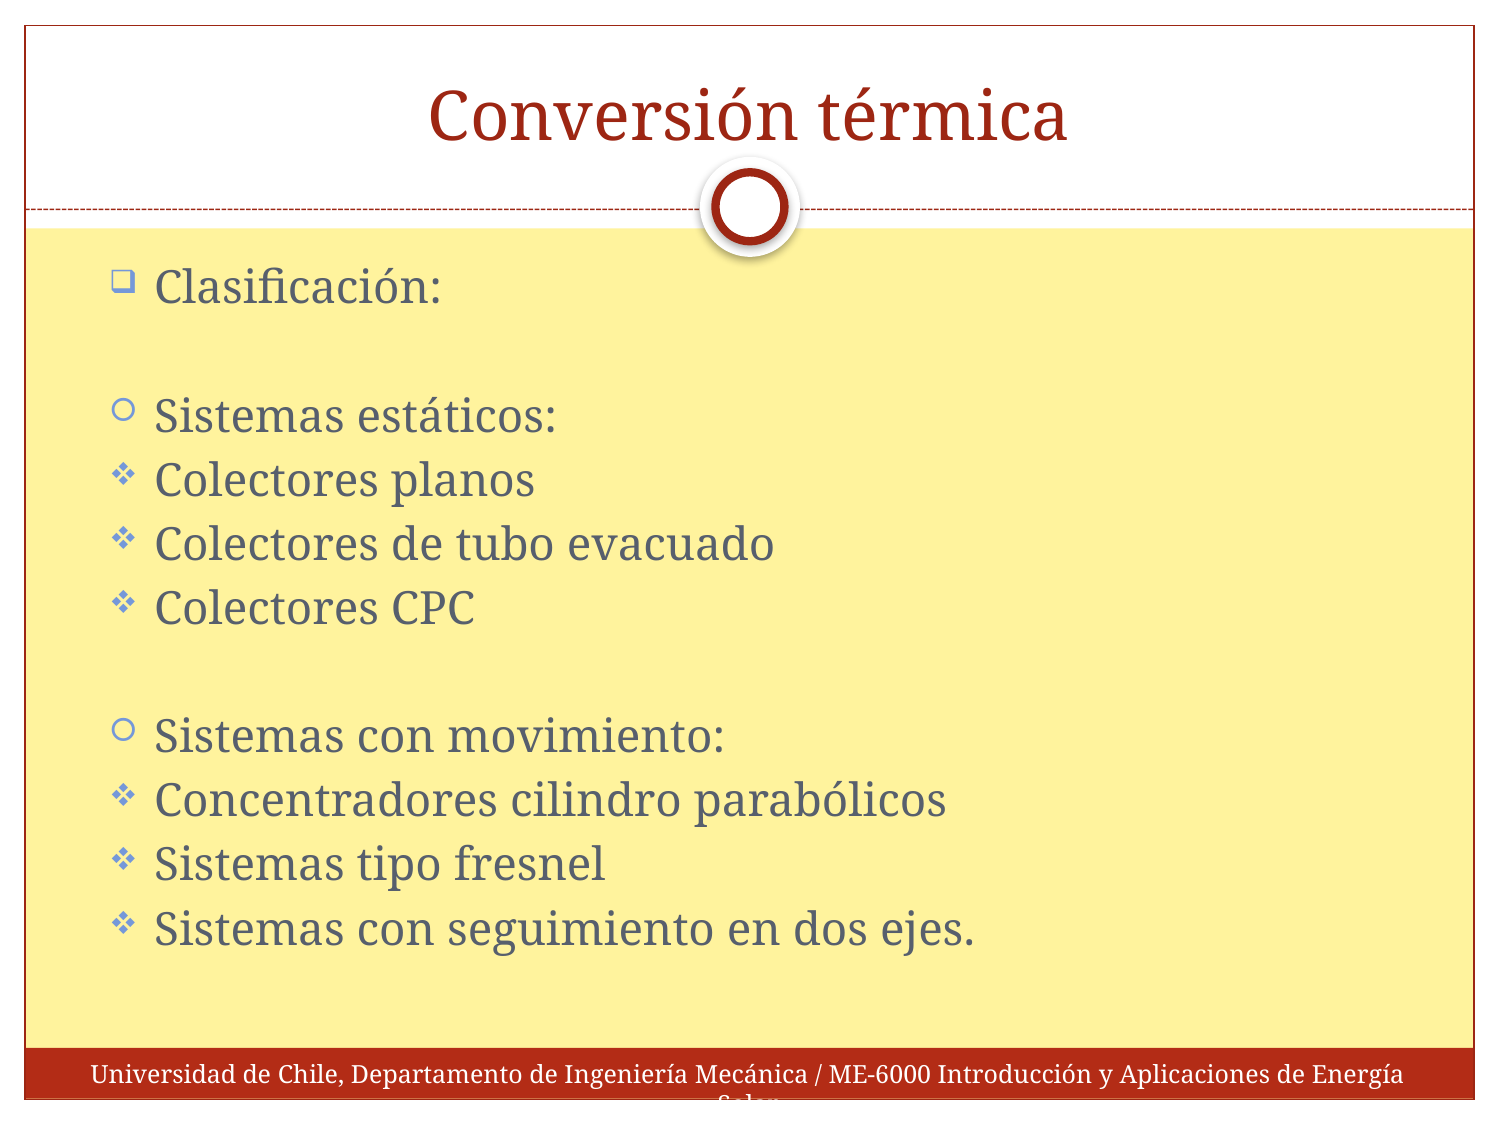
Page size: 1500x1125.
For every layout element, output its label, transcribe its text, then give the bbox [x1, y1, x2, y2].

list Clasificación: Sistemas estáticos: Colectores planos Colectores de tubo evacuado Colectores CPC Sistemas con movimiento: Concentradores cilindro parabólicos Sistemas tipo fresnel Sistemas con seguimiento en dos ejes. [49, 250, 1445, 1001]
title Conversión térmica [49, 37, 1450, 162]
footer Universidad de Chile, Departamento de Ingeniería Mecánica / ME-6000 Introducción y Aplicaciones de Energía Solar [50, 1051, 1447, 1112]
